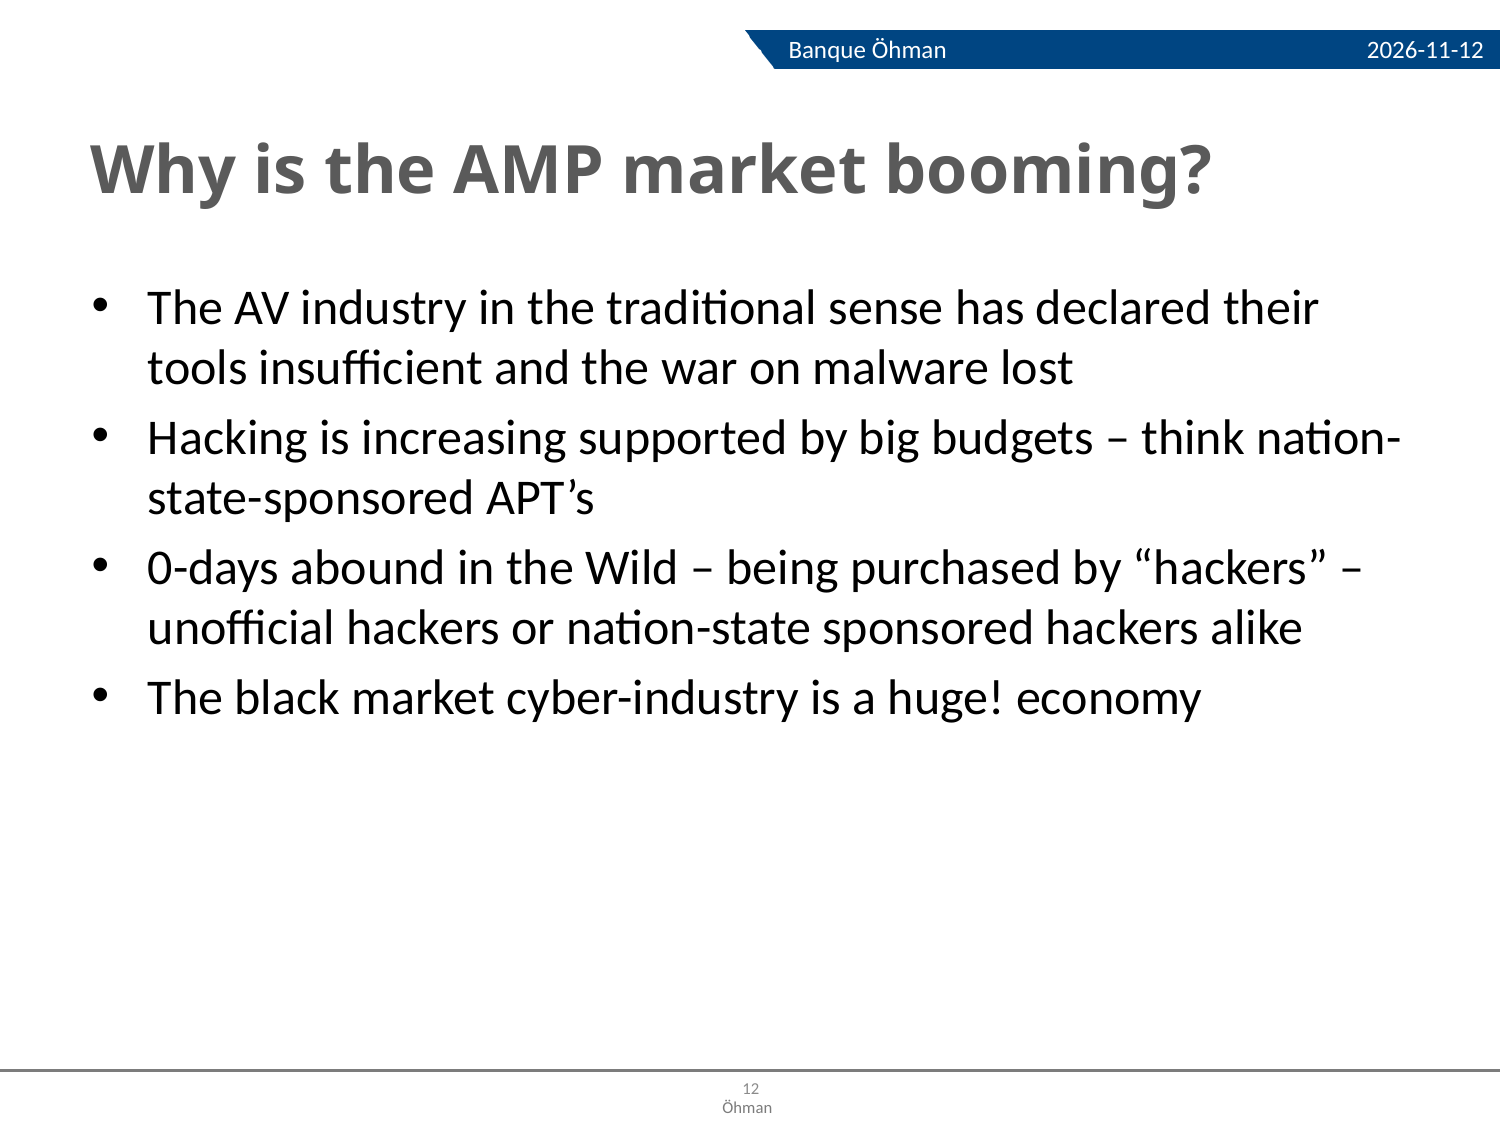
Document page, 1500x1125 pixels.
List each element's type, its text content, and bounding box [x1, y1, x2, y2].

list The AV industry in the traditional sense has declared their tools insufficient and the war on malware lost Hacking is increasing supported by big budgets – think nation-state-sponsored APT’s 0-days abound in the Wild – being purchased by “hackers” – unofficial hackers or nation-state sponsored hackers alike The black market cyber-industry is a huge! economy [76, 267, 1424, 1012]
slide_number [1246, 16, 1500, 81]
title Why is the AMP market booming? [75, 101, 1425, 233]
picture [738, 30, 773, 69]
footer Banque Öhman [773, 19, 1246, 79]
